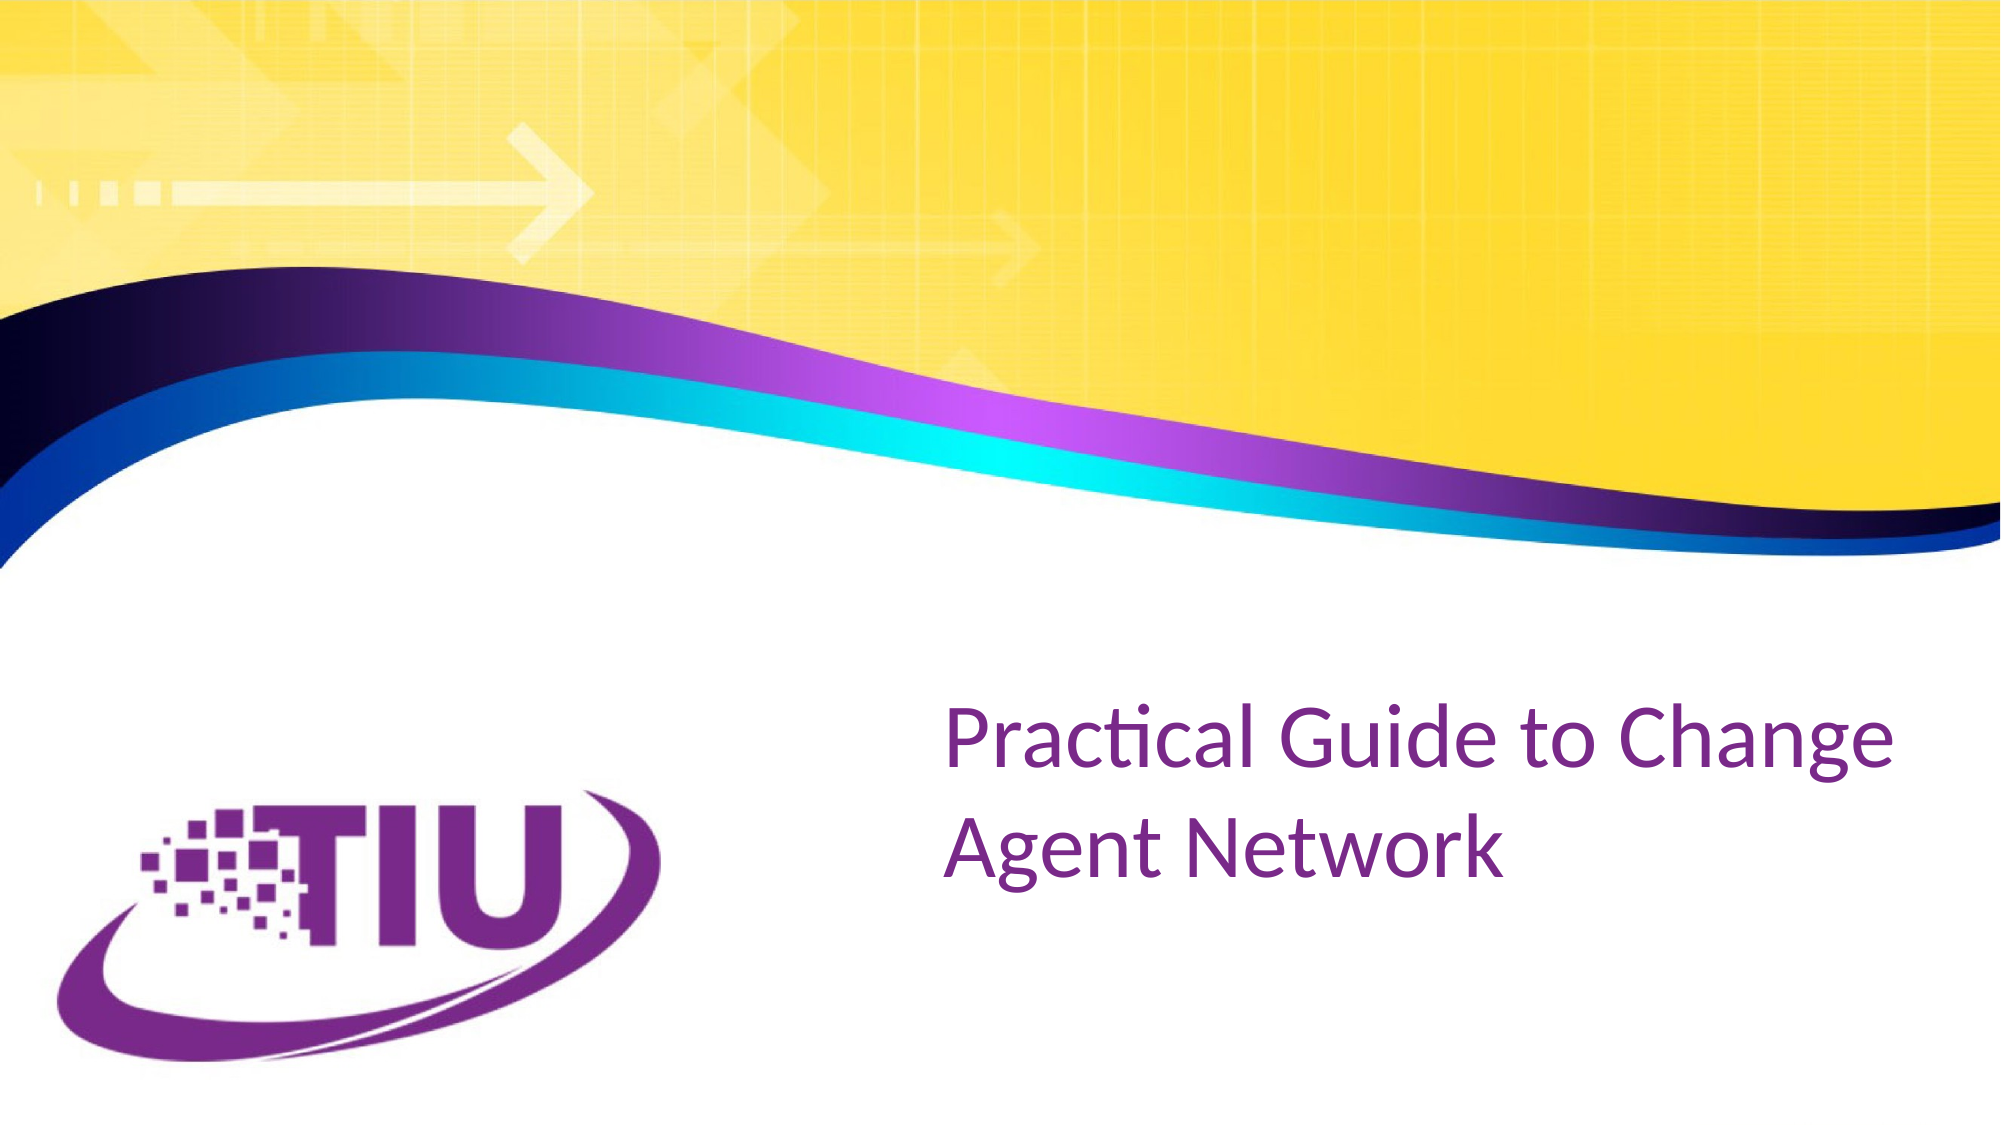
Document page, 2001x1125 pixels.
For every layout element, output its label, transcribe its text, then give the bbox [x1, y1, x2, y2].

picture [0, 0, 2001, 1125]
text_box Practical Guide to Change Agent Network [929, 668, 1922, 904]
